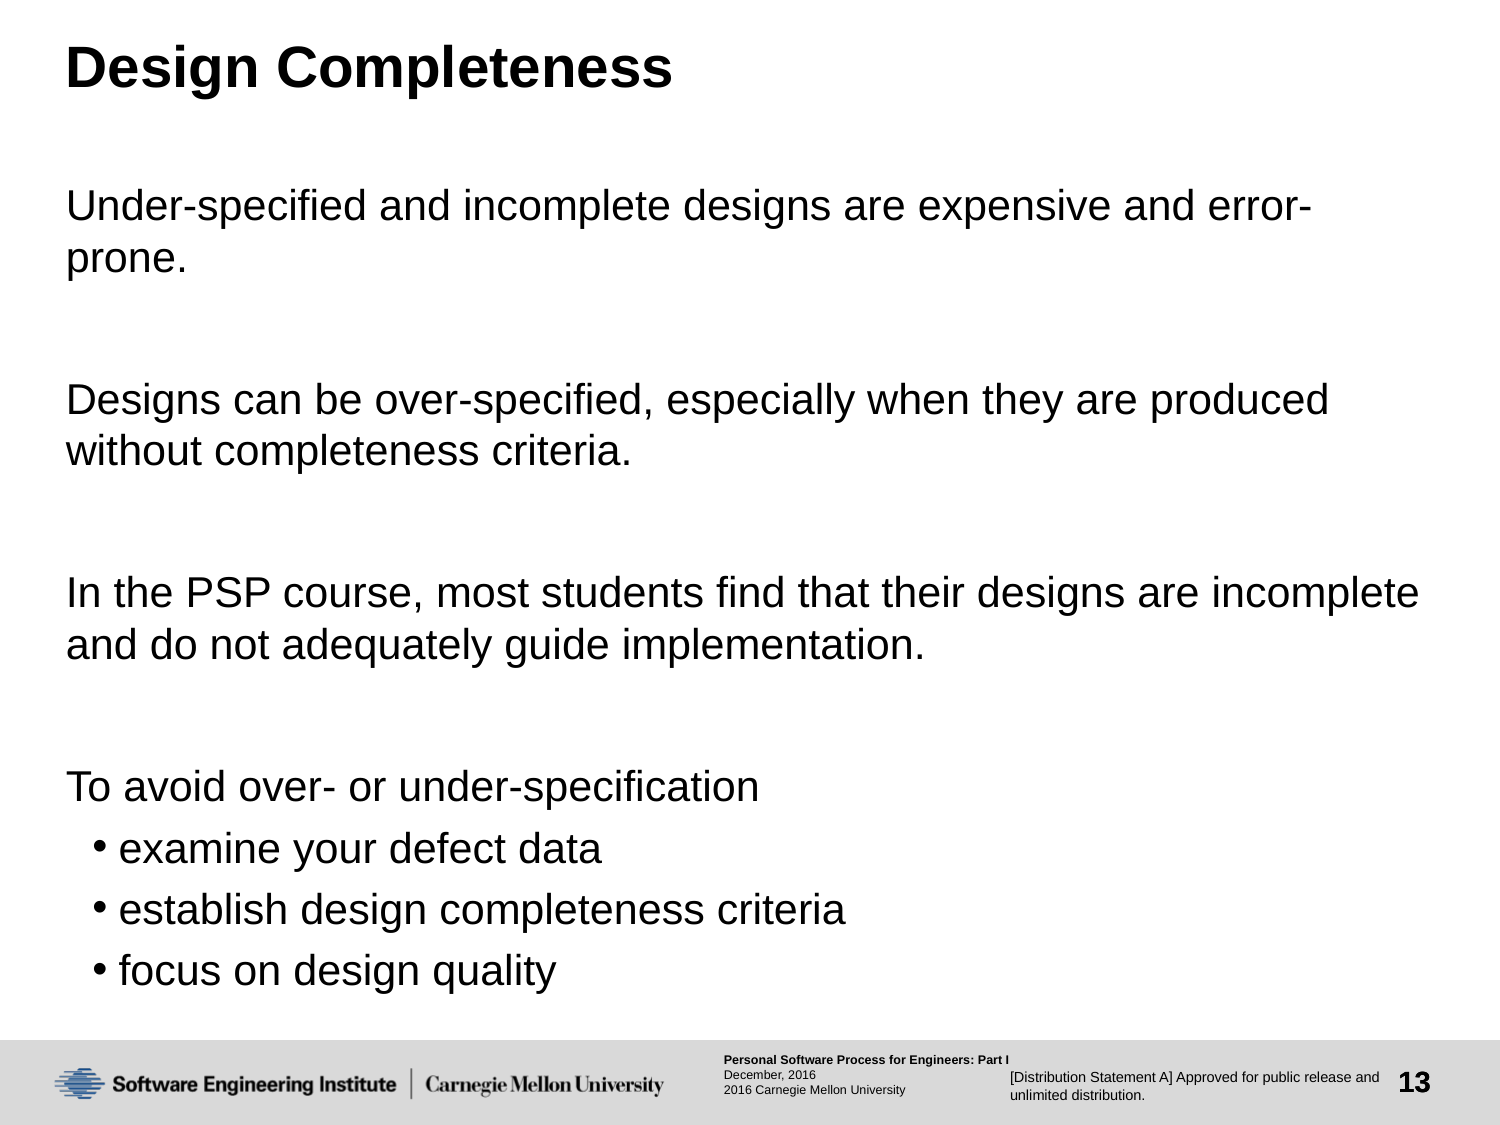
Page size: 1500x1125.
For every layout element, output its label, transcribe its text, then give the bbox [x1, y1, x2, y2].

picture [46, 1061, 673, 1104]
title Design Completeness [65, 37, 1313, 148]
list Under-specified and incomplete designs are expensive and error-prone. Designs can be over-specified, especially when they are produced without completeness criteria. In the PSP course, most students find that their designs are incomplete and do not adequately guide implementation. To avoid over- or under-specification examine your defect data establish design completeness criteria focus on design quality [65, 177, 1431, 1000]
